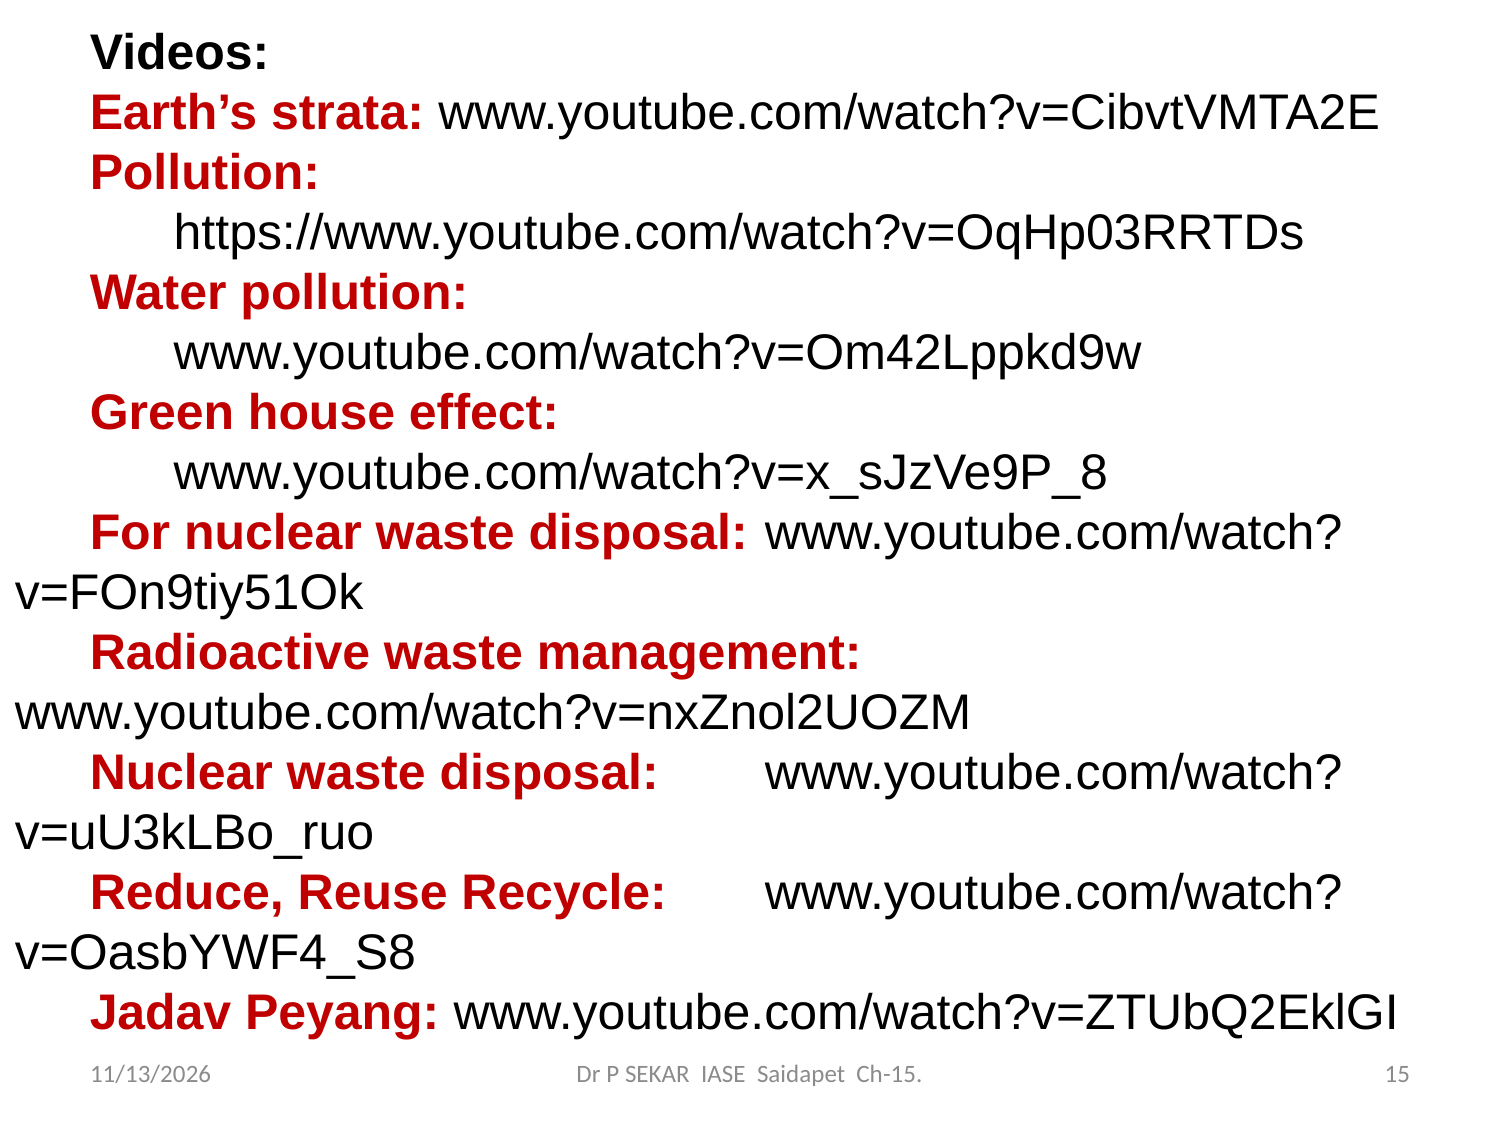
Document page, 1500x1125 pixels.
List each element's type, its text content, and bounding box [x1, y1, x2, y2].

text_box Videos: Earth’s strata: www.youtube.com/watch?v=CibvtVMTA2E Pollution: https://www.youtube.com/watch?v=OqHp03RRTDs Water pollution: www.youtube.com/watch?v=Om42Lppkd9w Green house effect: www.youtube.com/watch?v=x_sJzVe9P_8 For nuclear waste disposal: www.youtube.com/watch?v=FOn9tiy51Ok Radioactive waste management: www.youtube.com/watch?v=nxZnol2UOZM Nuclear waste disposal: www.youtube.com/watch?v=uU3kLBo_ruo Reduce, Reuse Recycle: www.youtube.com/watch?v=OasbYWF4_S8 Jadav Peyang: www.youtube.com/watch?v=ZTUbQ2EklGI [0, 12, 1450, 1108]
slide_number 15 [1074, 1042, 1425, 1103]
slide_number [75, 1042, 425, 1103]
footer Dr P SEKAR IASE Saidapet Ch-15. [512, 1042, 988, 1103]
